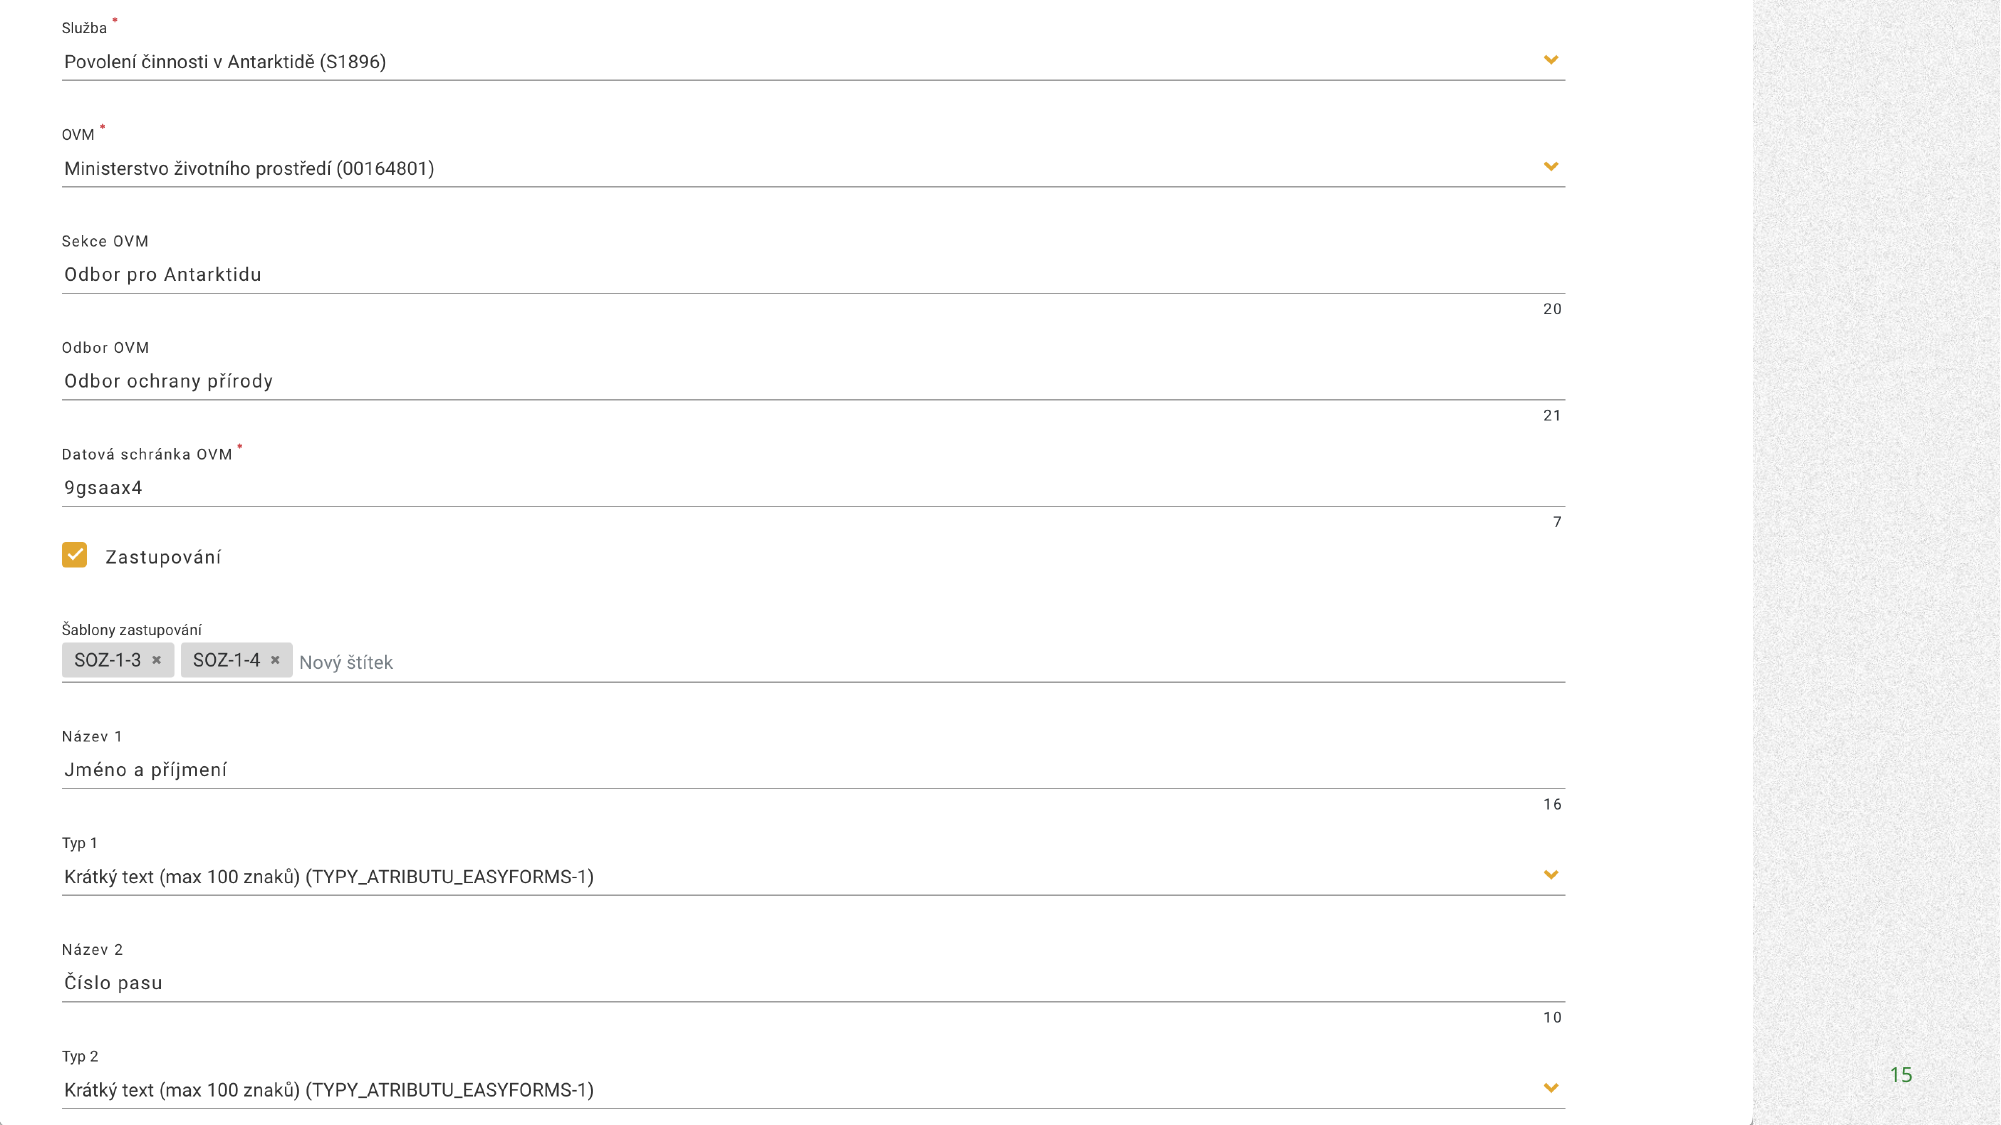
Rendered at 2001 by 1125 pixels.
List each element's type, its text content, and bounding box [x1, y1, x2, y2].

picture [0, 0, 2001, 1125]
slide_number 15 [1754, 1037, 1928, 1098]
